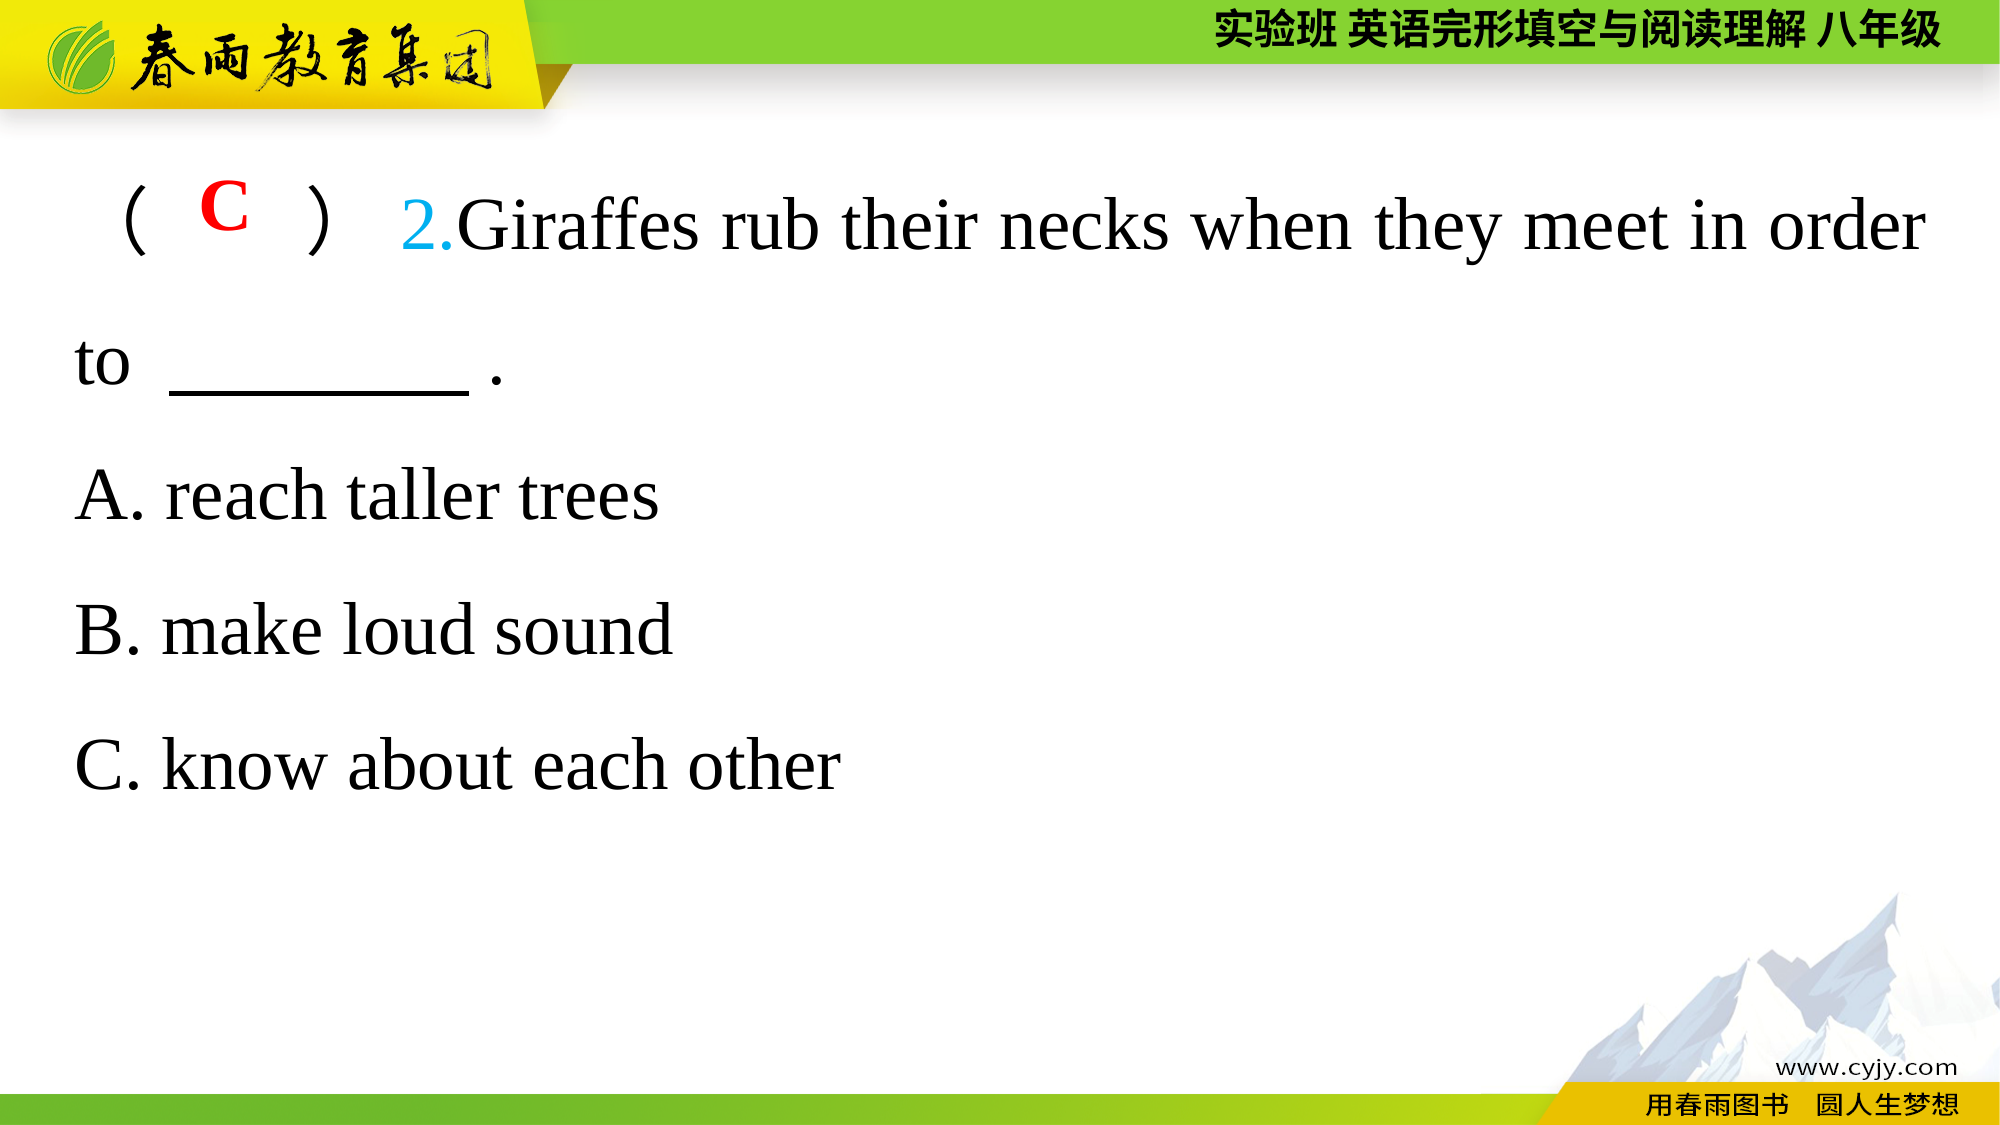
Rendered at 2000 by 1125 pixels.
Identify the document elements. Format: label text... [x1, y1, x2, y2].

list （ ）2.Giraffes rub their necks when they meet in order to . A. reach taller trees B. make loud sound C. know about each other [59, 122, 1944, 820]
text_box C [183, 147, 268, 253]
picture [0, 0, 2000, 1125]
